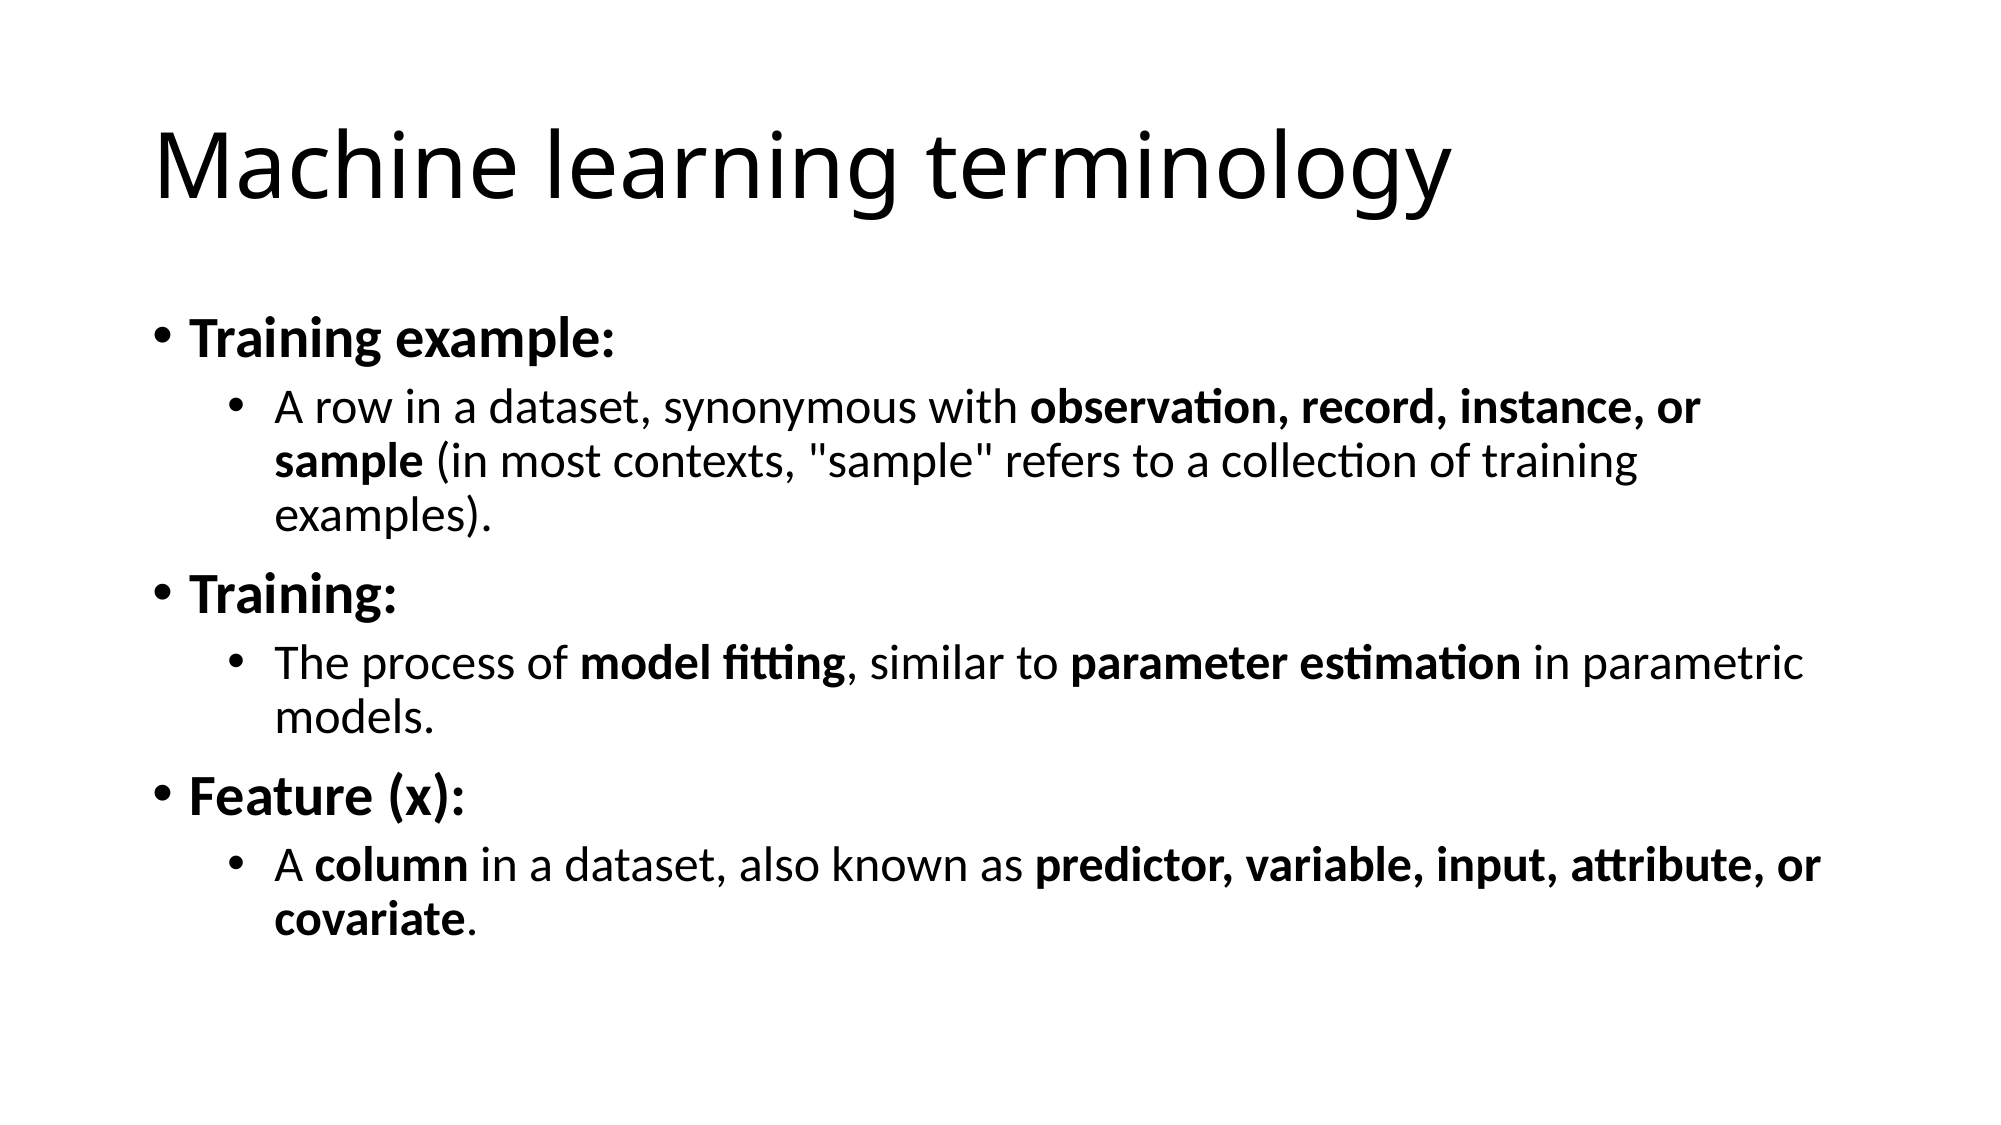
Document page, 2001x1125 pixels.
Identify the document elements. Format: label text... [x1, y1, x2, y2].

title Machine learning terminology [137, 59, 1863, 278]
list Training example: A row in a dataset, synonymous with observation, record, instance, or sample (in most contexts, "sample" refers to a collection of training examples). Training: The process of model fitting, similar to parameter estimation in parametric models. Feature (x): A column in a dataset, also known as predictor, variable, input, attribute, or covariate. [137, 299, 1863, 1014]
